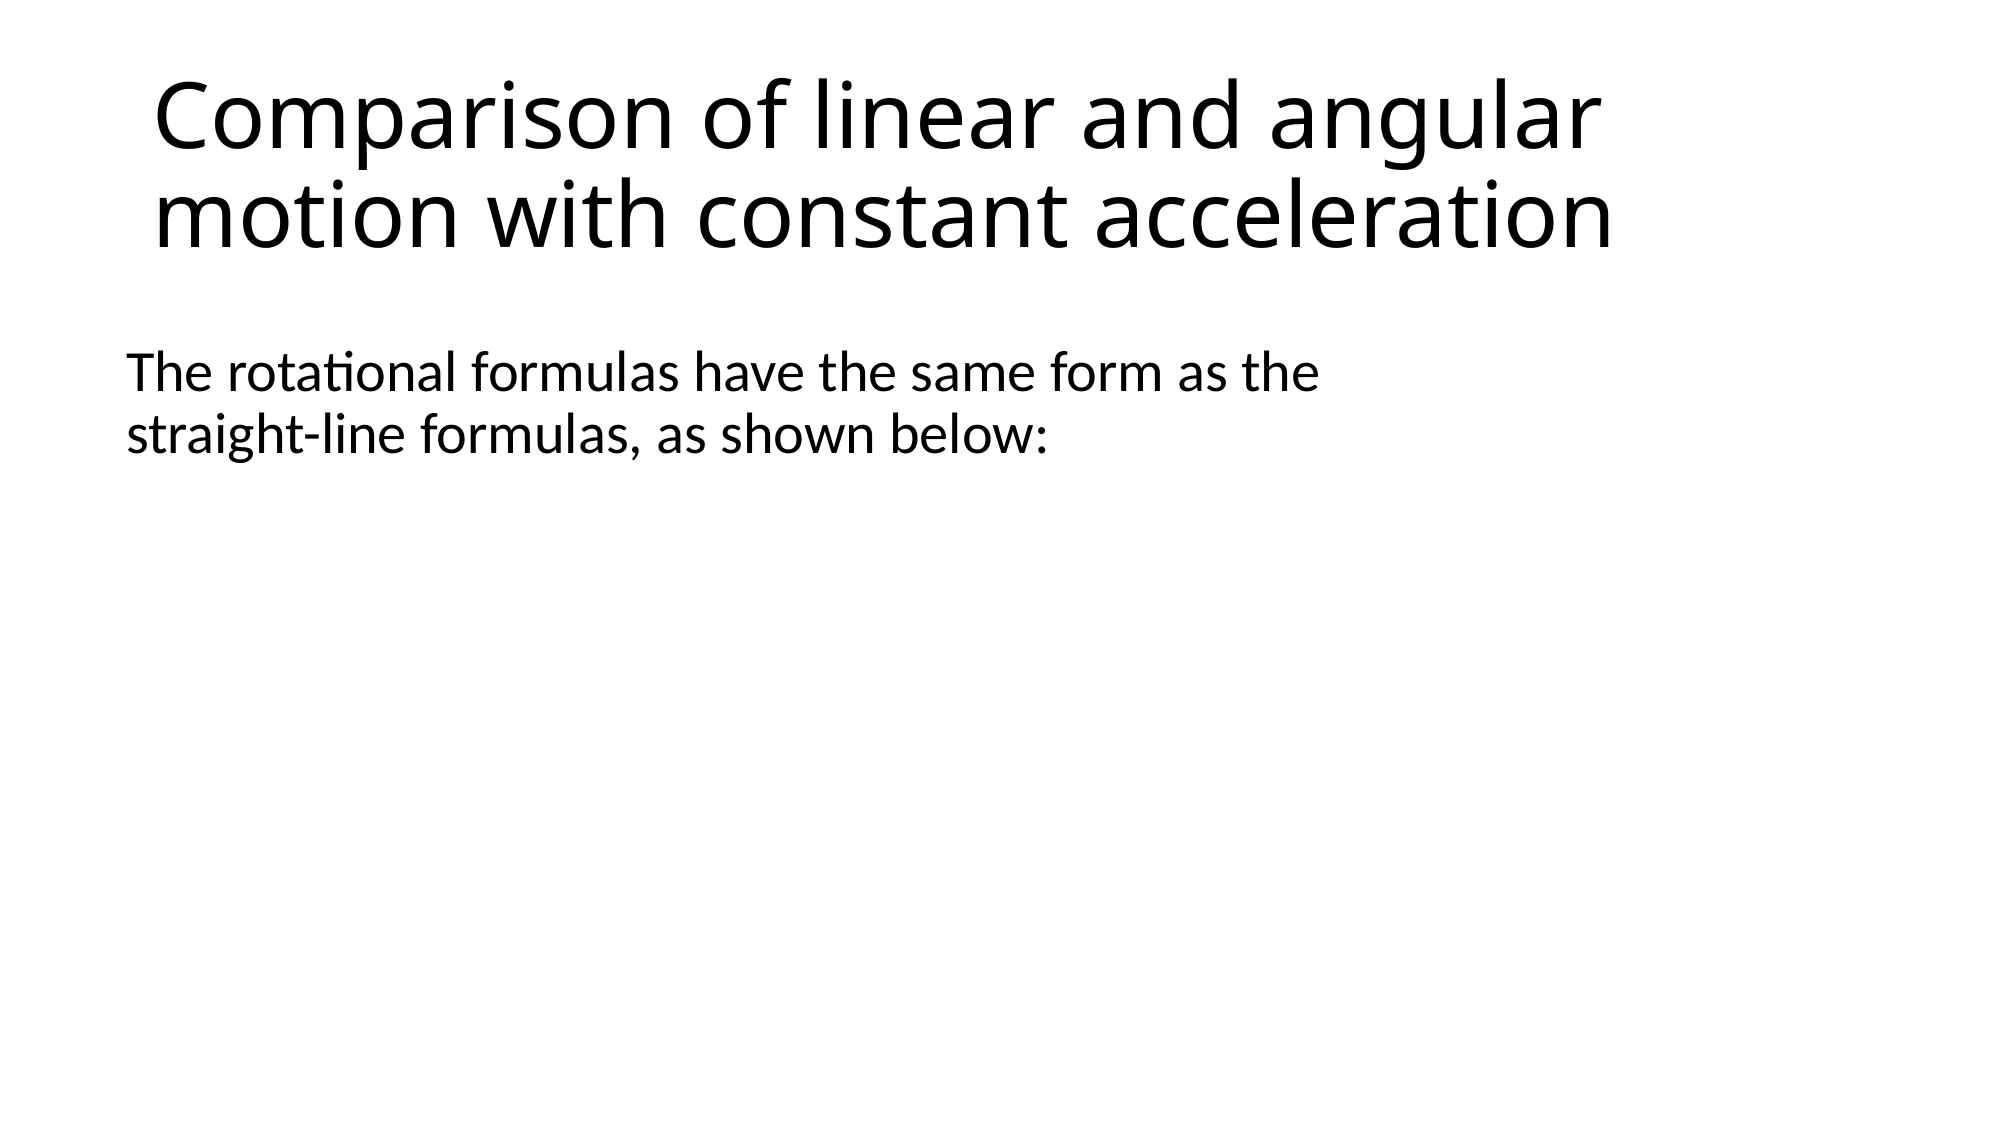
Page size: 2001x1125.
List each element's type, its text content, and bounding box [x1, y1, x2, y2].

title Comparison of linear and angular motion with constant acceleration [137, 59, 1863, 278]
